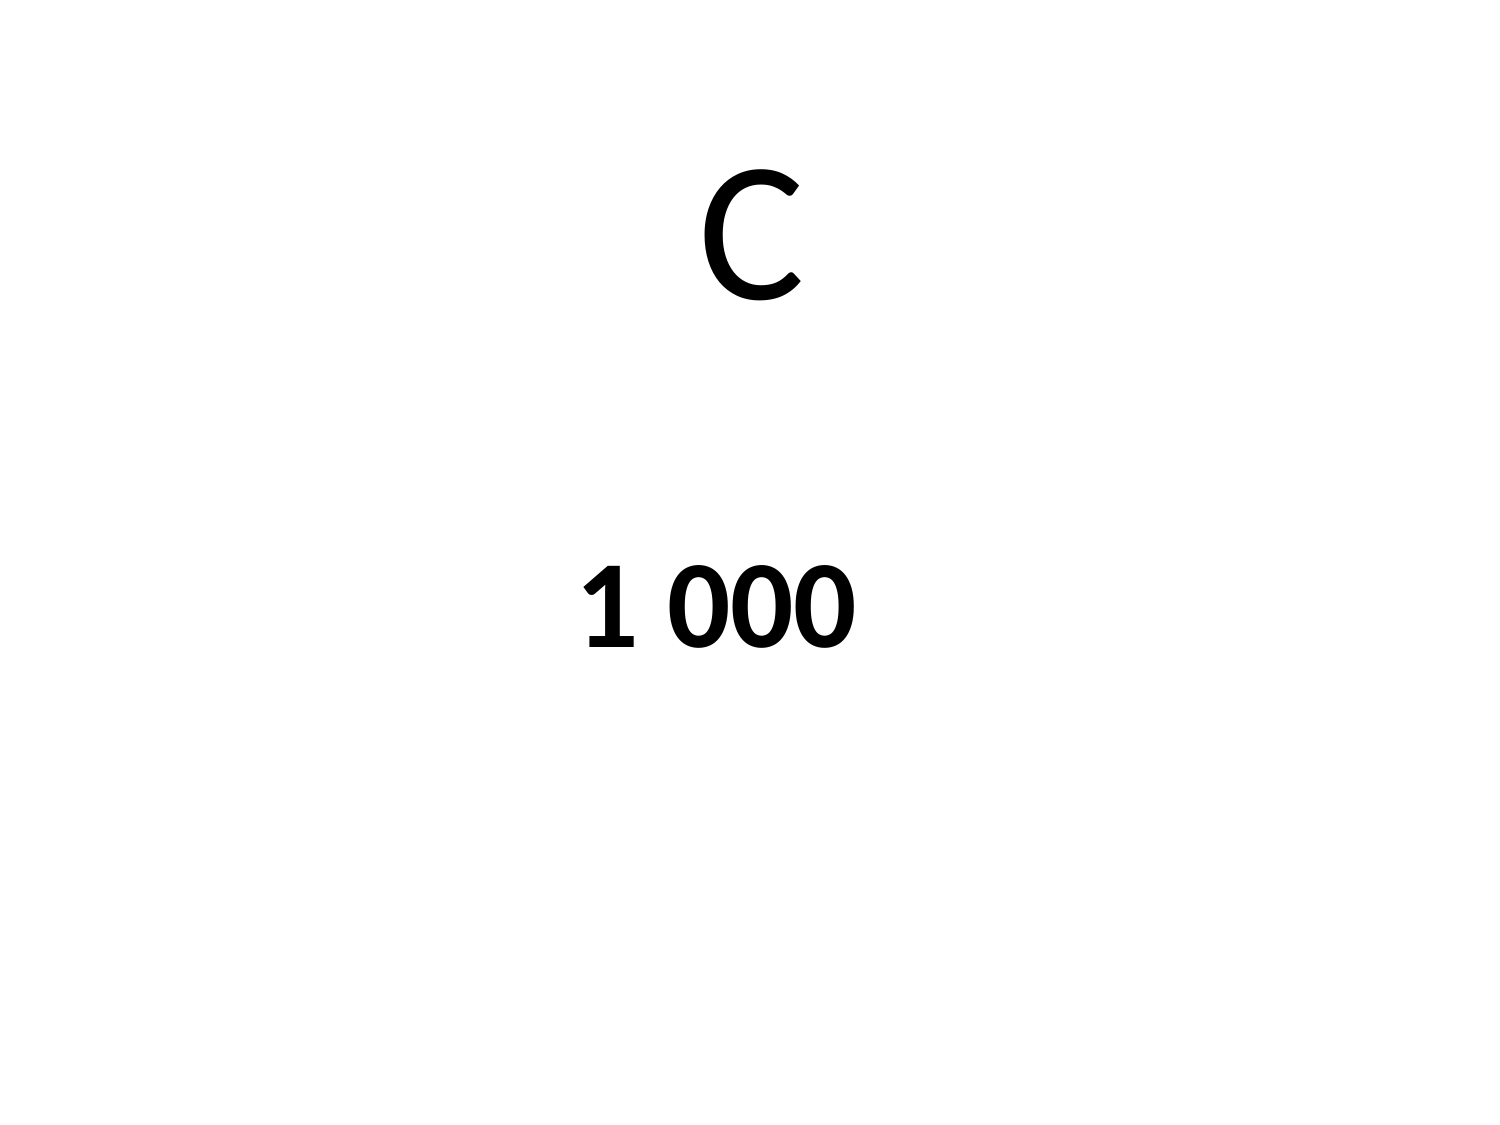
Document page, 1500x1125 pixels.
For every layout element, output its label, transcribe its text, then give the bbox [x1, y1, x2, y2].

text_box 1 000 [561, 515, 951, 680]
title C [76, 137, 1427, 303]
